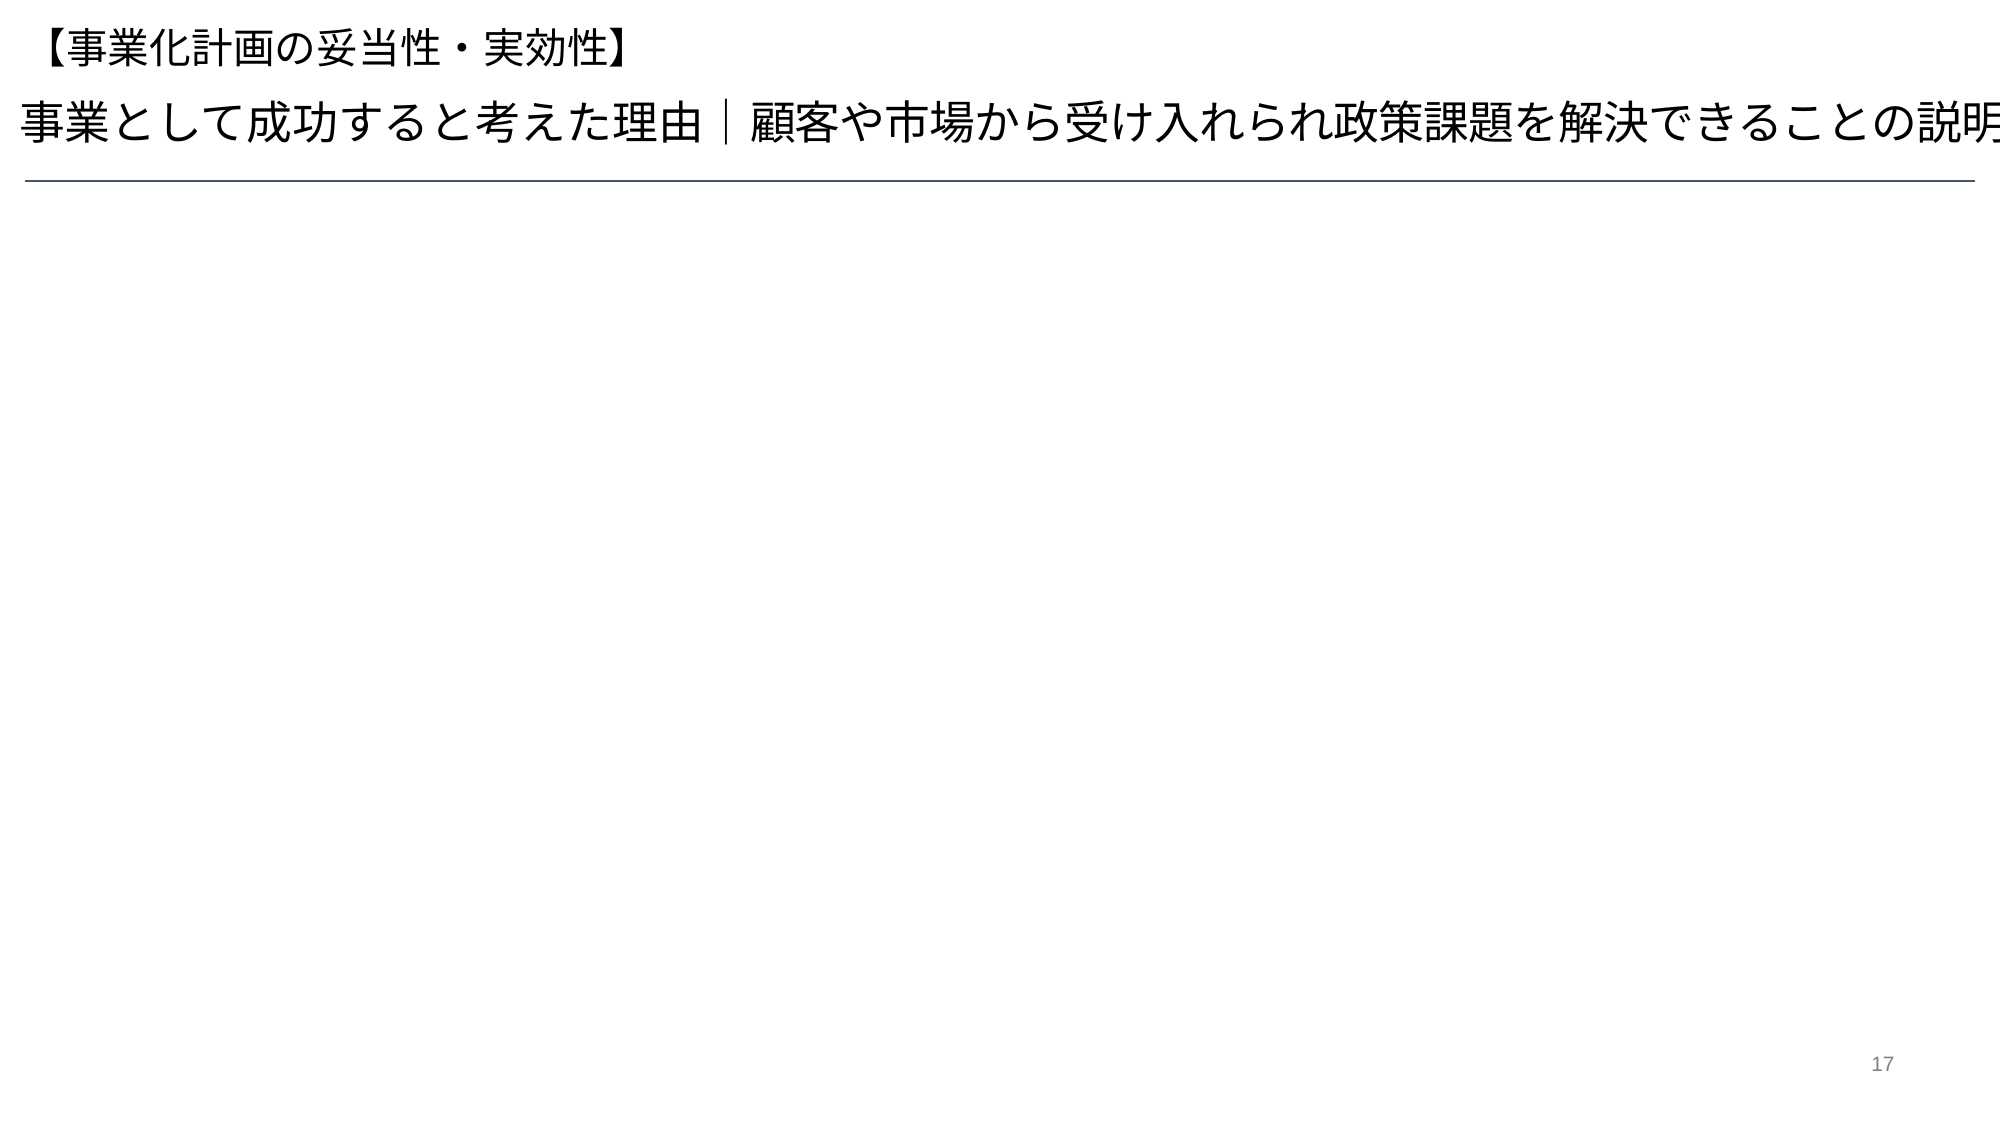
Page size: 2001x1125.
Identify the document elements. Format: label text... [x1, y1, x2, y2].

text_box ９．事業として成功すると考えた理由｜顧客や市場から受け入れられ政策課題を解決できることの説明 [0, 100, 2000, 150]
text_box 【事業化計画の妥当性・実効性】 [24, 28, 1818, 74]
